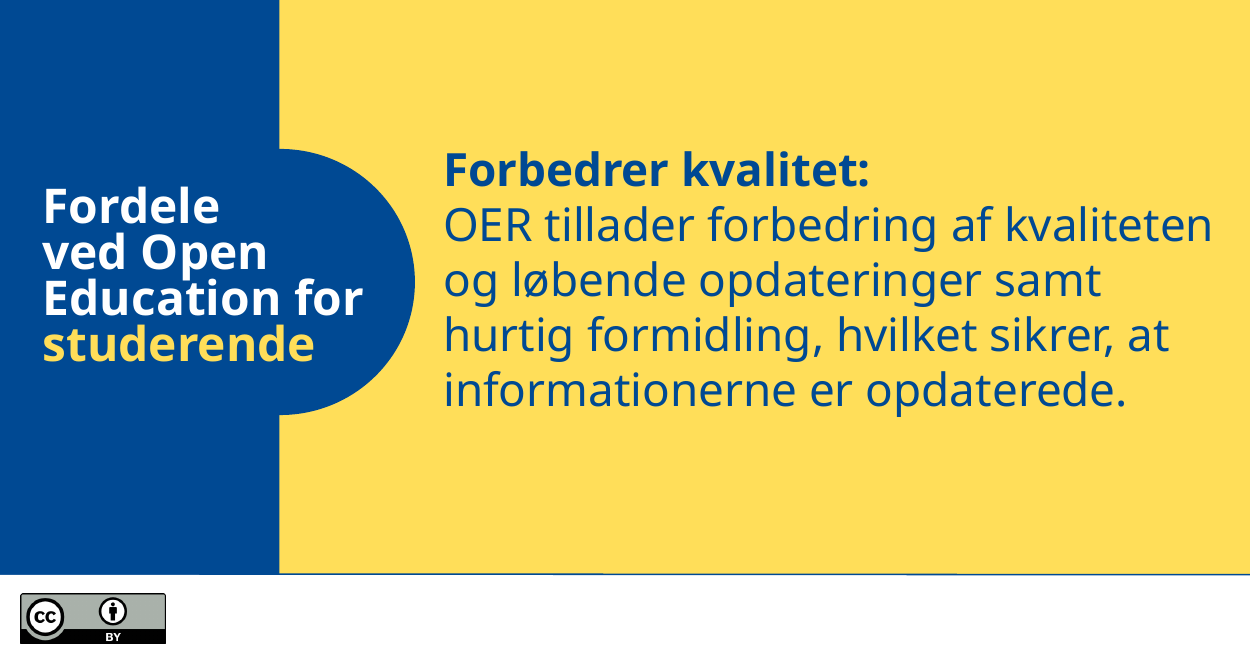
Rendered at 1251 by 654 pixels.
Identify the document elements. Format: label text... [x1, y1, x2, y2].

text_box [0, 582, 1250, 654]
text_box Forbedrer kvalitet: OER tillader forbedring af kvaliteten og løbende opdateringer samt hurtig formidling, hvilket sikrer, at informationerne er opdaterede. [428, 125, 1250, 431]
text_box Fordele ved Open Education for studerende [27, 171, 415, 386]
text_box [196, 386, 365, 416]
text_box [0, 0, 280, 573]
picture [20, 592, 166, 645]
text_box [206, 148, 355, 171]
